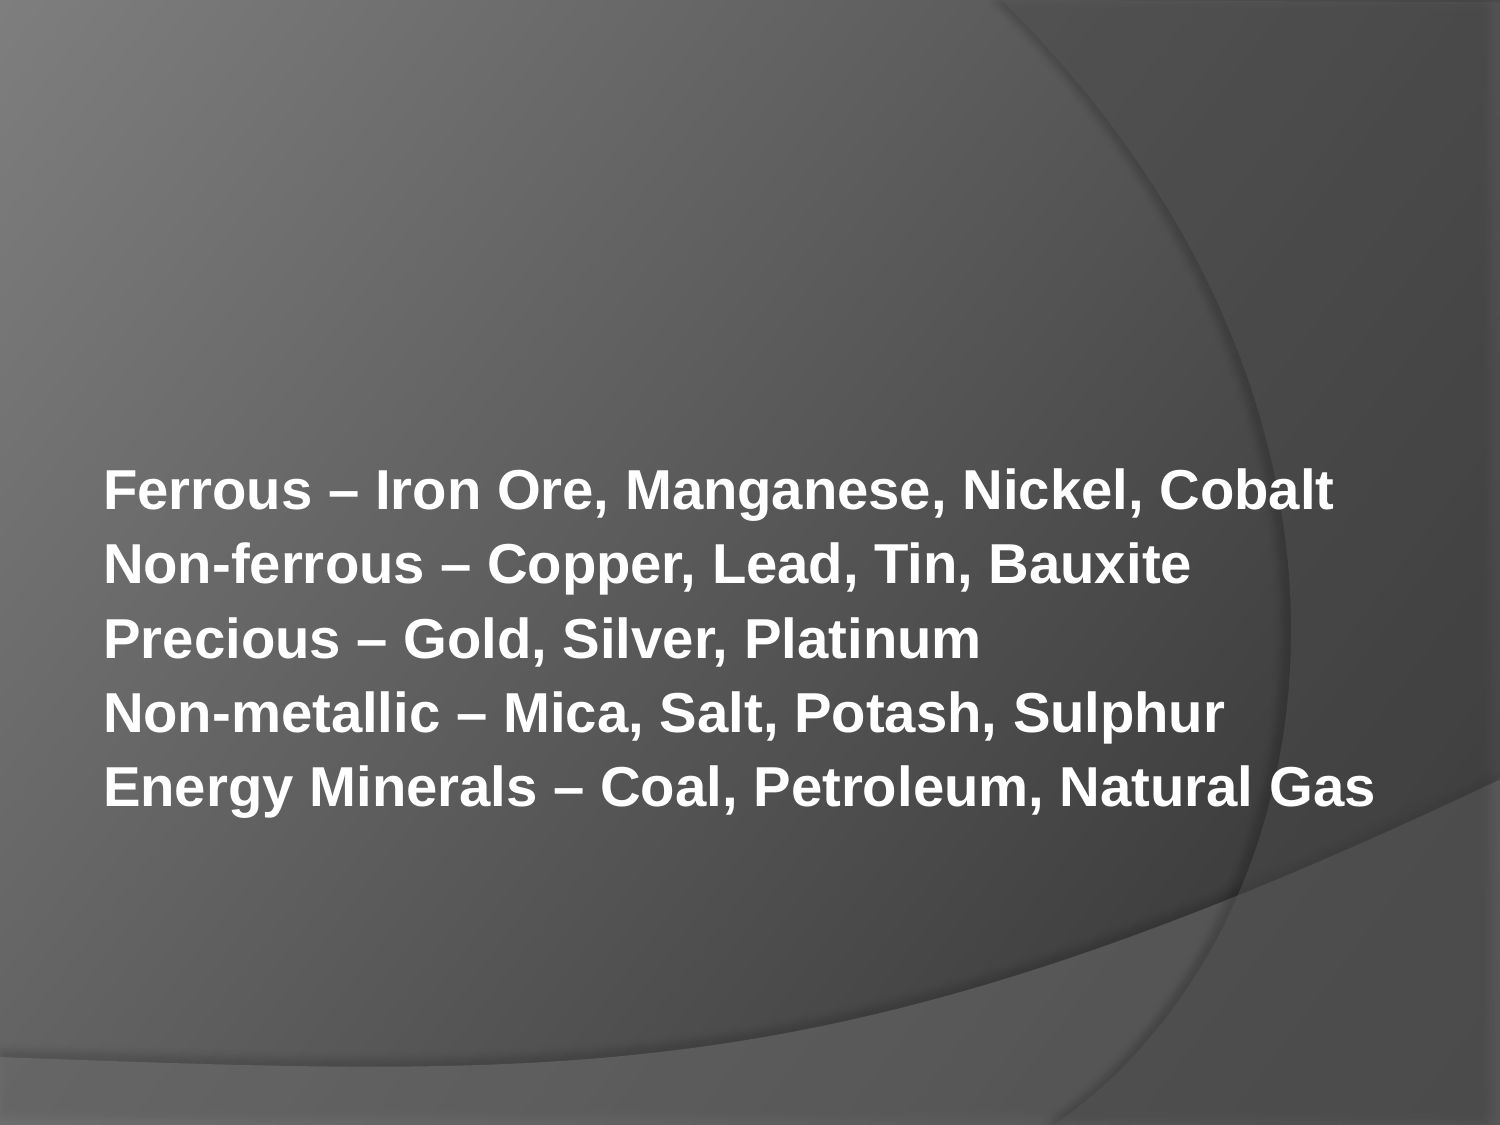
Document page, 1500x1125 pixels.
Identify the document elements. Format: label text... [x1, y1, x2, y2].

subtitle Ferrous – Iron Ore, Manganese, Nickel, Cobalt Non-ferrous – Copper, Lead, Tin, Bauxite Precious – Gold, Silver, Platinum Non-metallic – Mica, Salt, Potash, Sulphur Energy Minerals – Coal, Petroleum, Natural Gas [88, 149, 1424, 819]
